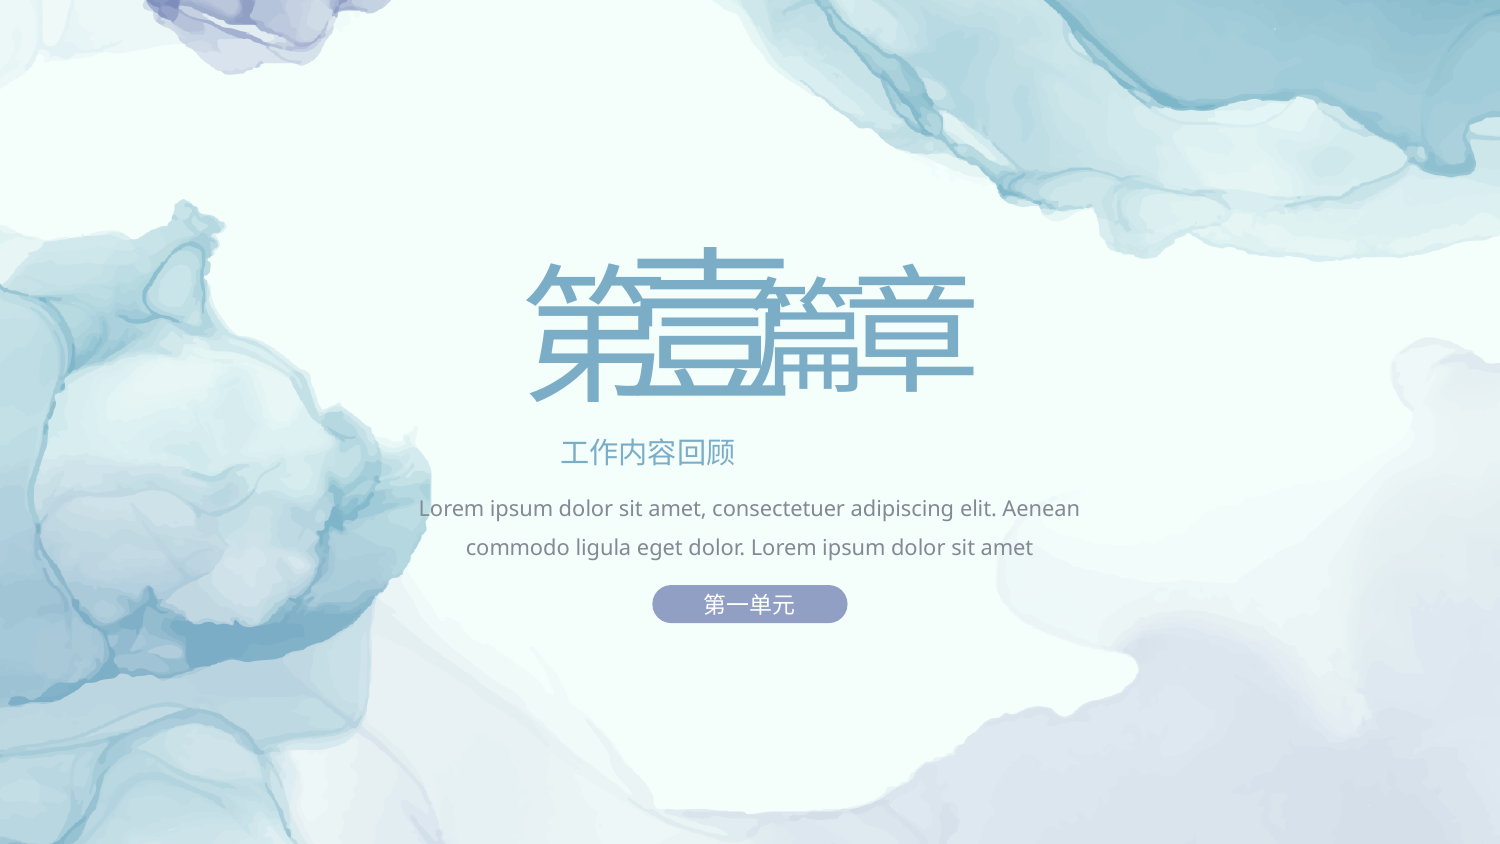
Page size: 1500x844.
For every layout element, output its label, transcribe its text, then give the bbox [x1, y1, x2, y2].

text_box 工作内容回顾 [545, 431, 955, 473]
picture [0, 0, 1500, 844]
text_box Lorem ipsum dolor sit amet, consectetuer adipiscing elit. Aenean commodo ligula eget dolor. Lorem ipsum dolor sit amet [394, 473, 1106, 568]
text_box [503, 213, 997, 431]
text_box 第一单元 [652, 585, 848, 624]
